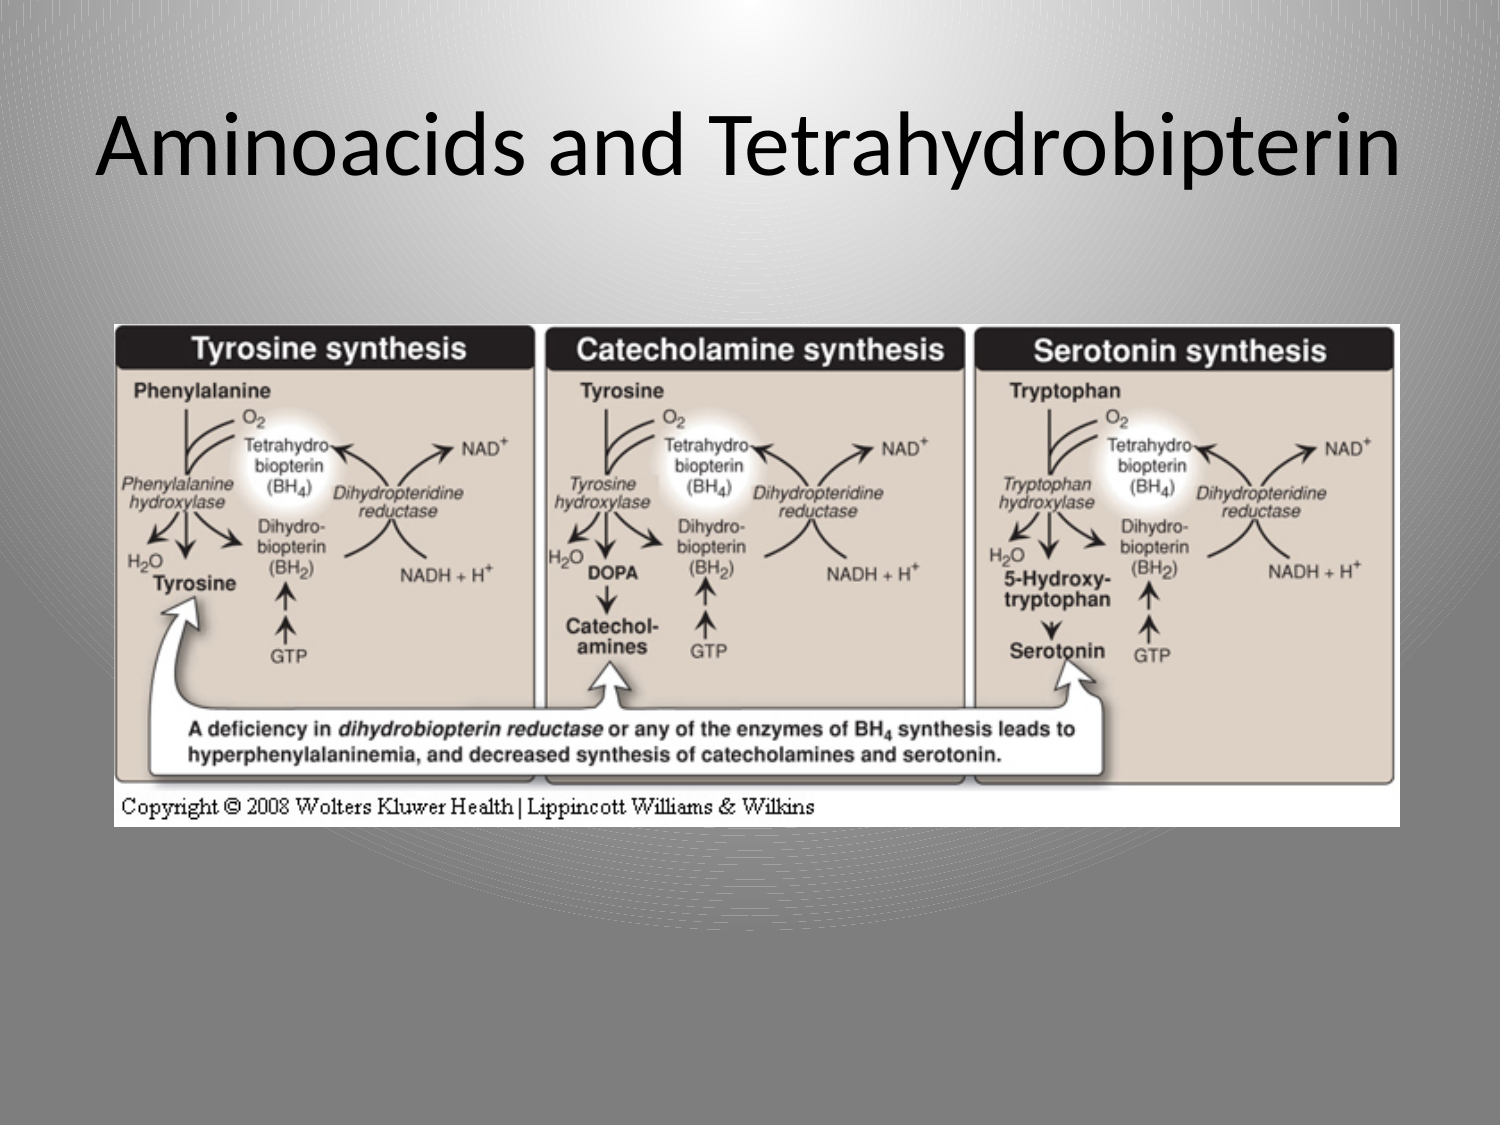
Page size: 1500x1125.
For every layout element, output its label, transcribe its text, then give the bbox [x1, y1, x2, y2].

picture [114, 324, 1401, 827]
title Aminoacids and Tetrahydrobipterin [75, 45, 1425, 233]
